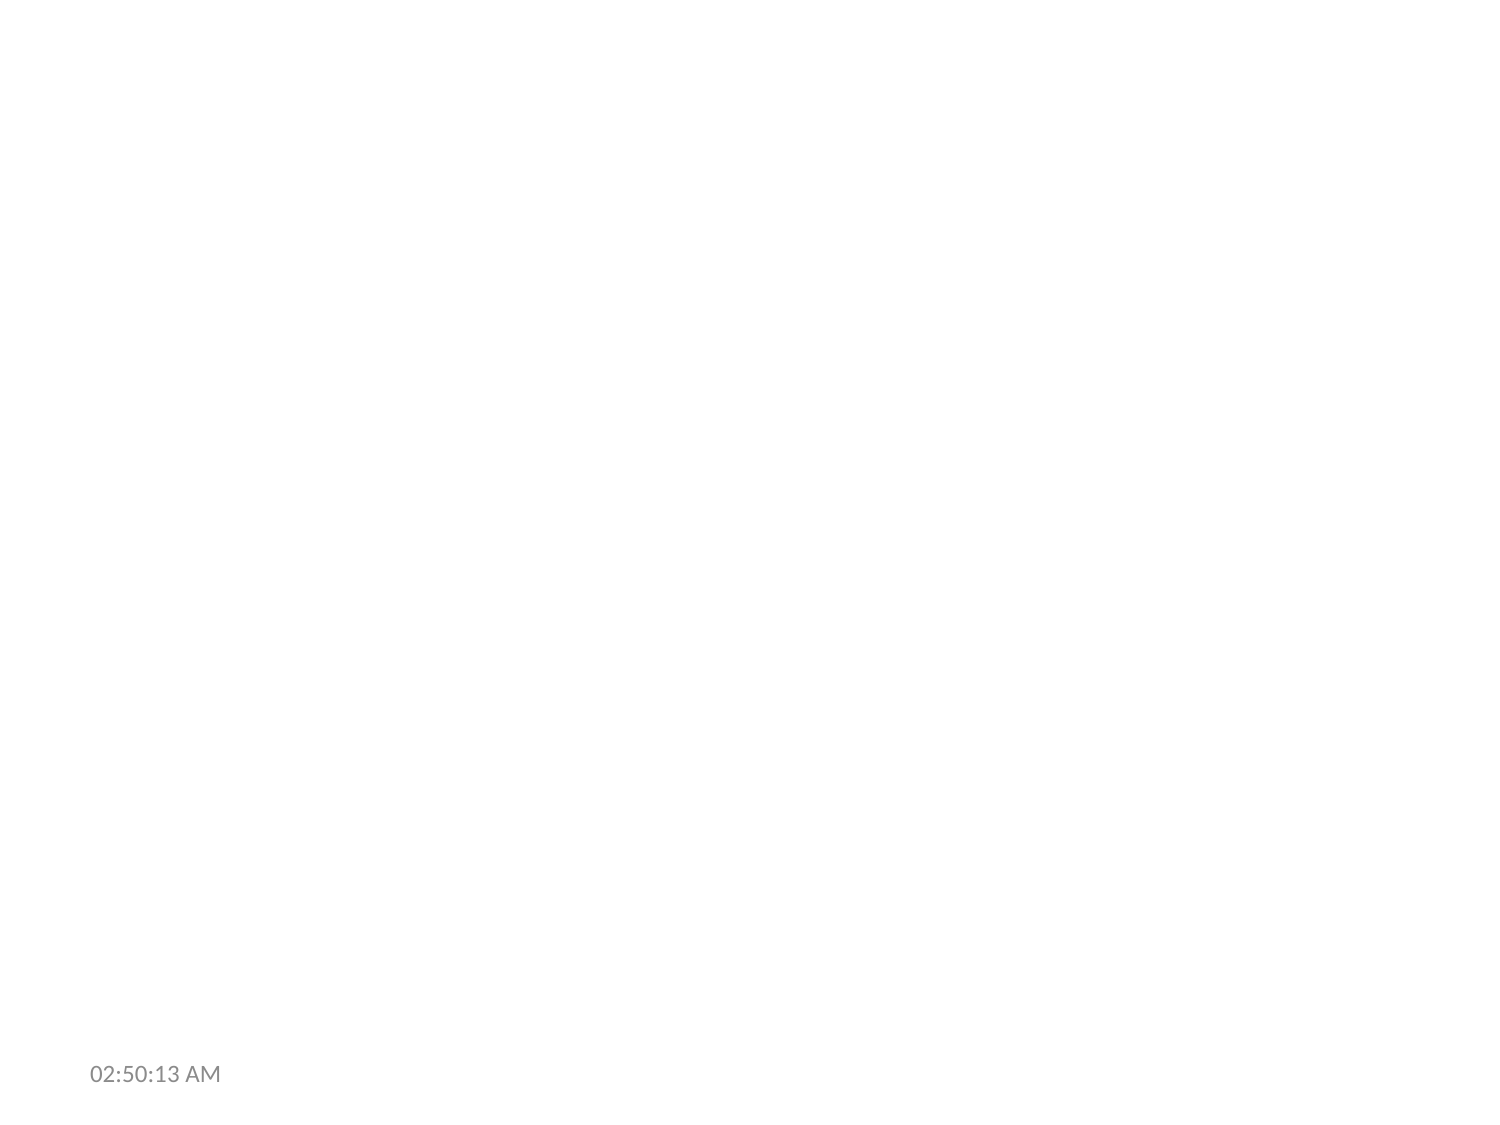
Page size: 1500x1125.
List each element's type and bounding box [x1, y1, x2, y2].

slide_number [75, 1042, 425, 1103]
